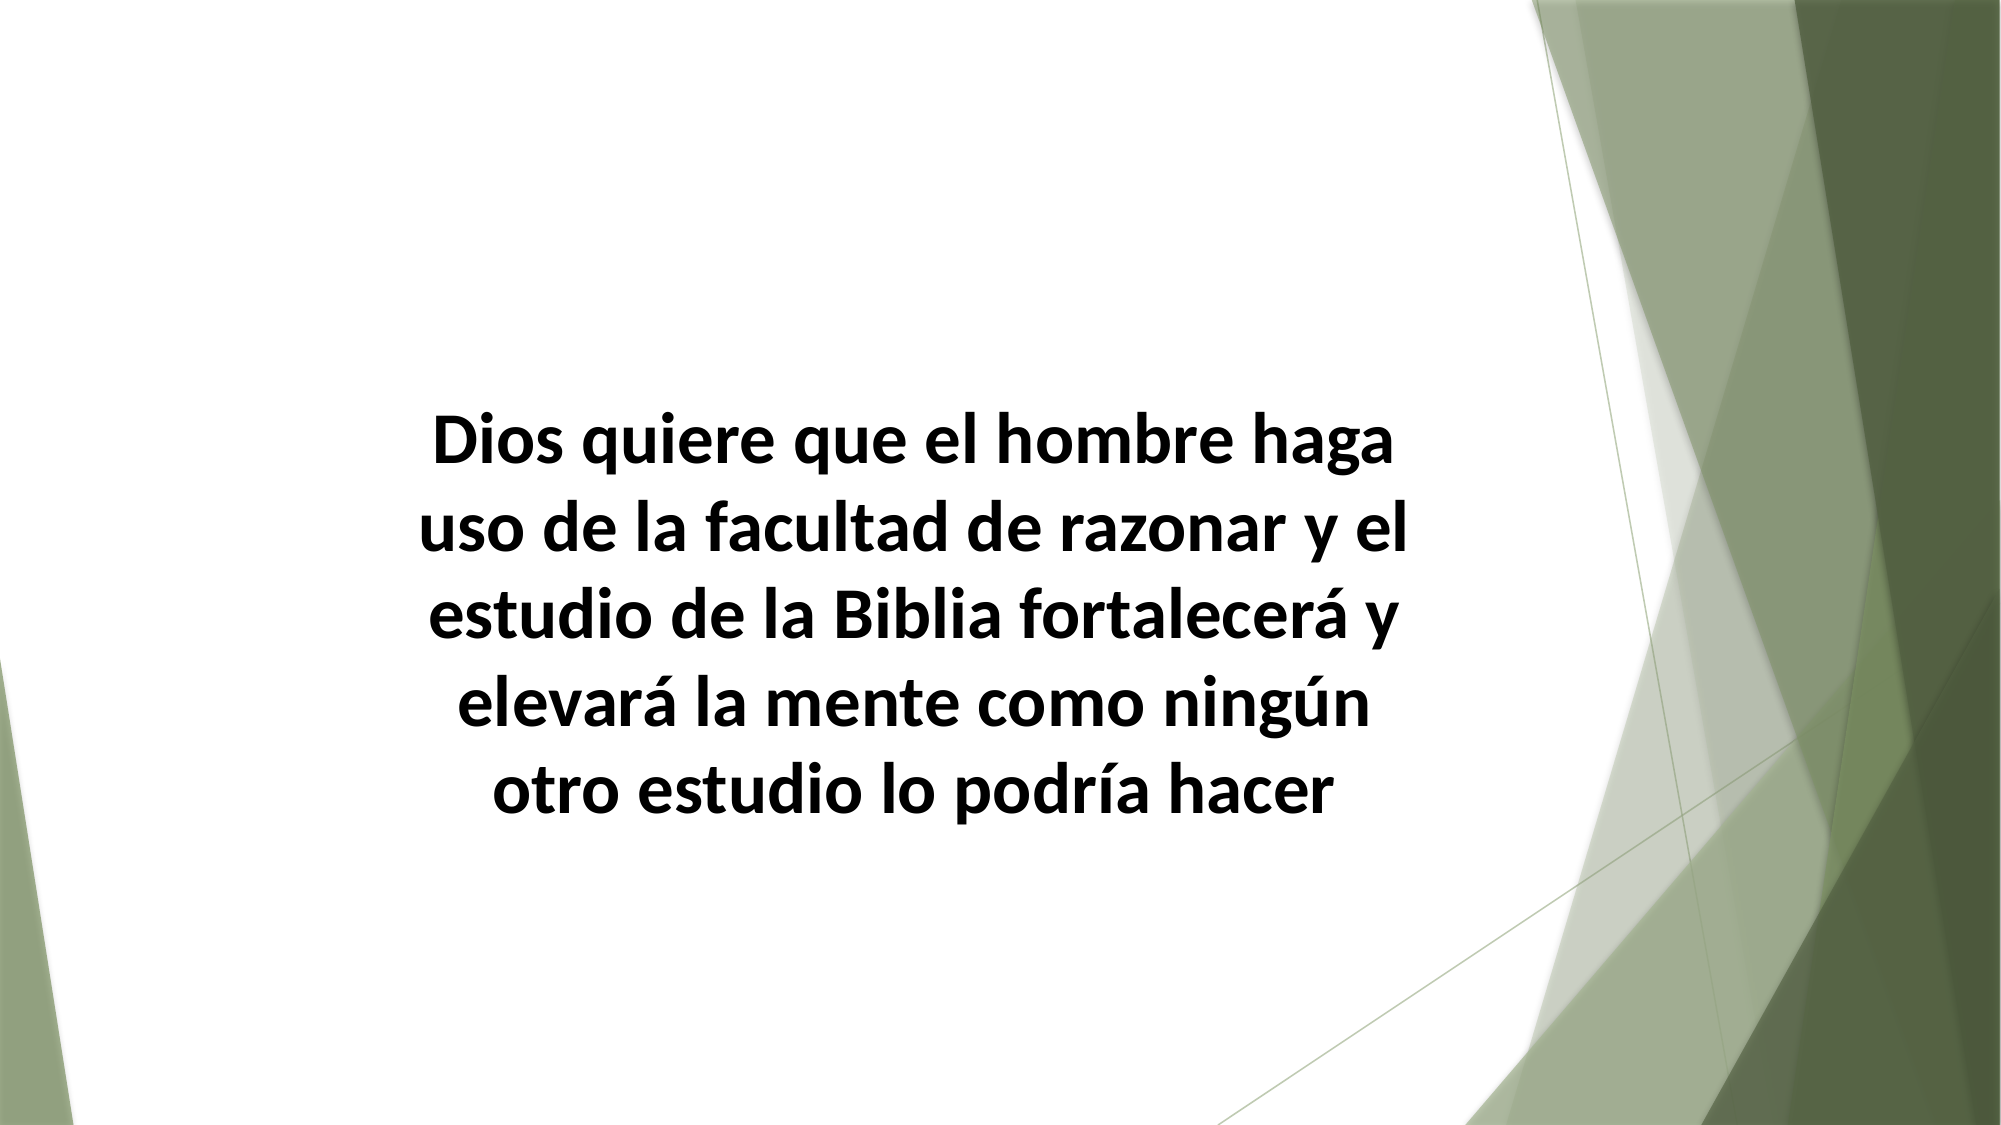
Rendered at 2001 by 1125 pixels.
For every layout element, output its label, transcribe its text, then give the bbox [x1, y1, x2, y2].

text_box Dios quiere que el hombre haga uso de la facultad de razonar y el estudio de la Biblia fortalecerá y elevará la mente como ningún otro estudio lo podría hacer [382, 383, 1448, 836]
